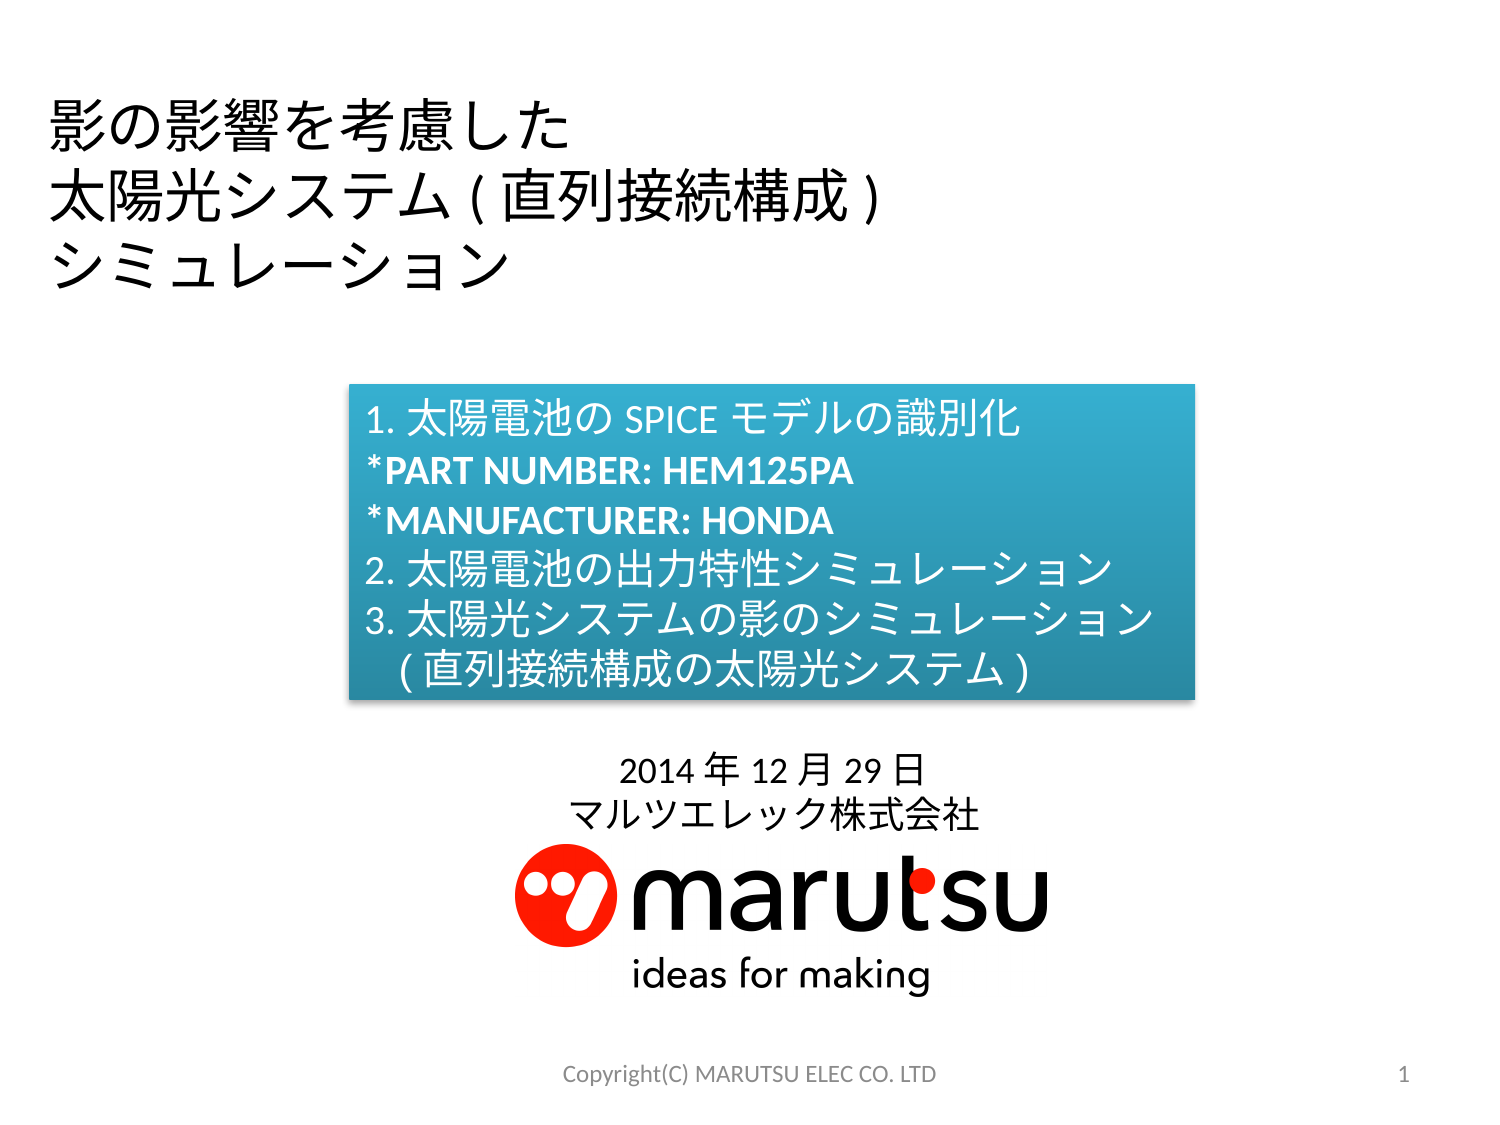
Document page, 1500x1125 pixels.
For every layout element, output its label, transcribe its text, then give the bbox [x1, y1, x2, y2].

picture [515, 844, 1048, 997]
footer Copyright(C) MARUTSU ELEC CO. LTD [512, 1042, 988, 1103]
slide_number 1 [1074, 1042, 1425, 1103]
text_box 2014年12月29日 マルツエレック株式会社 [468, 738, 1079, 843]
text_box 影の影響を考慮した 太陽光システム(直列接続構成) シミュレーション [33, 82, 896, 307]
text_box 1.太陽電池のSPICEモデルの識別化 *PART NUMBER: HEM125PA *MANUFACTURER: HONDA 2.太陽電池の出力特性シミュレーション 3.太陽光システムの影のシミュレーション (直列接続構成の太陽光システム) [349, 384, 1196, 700]
